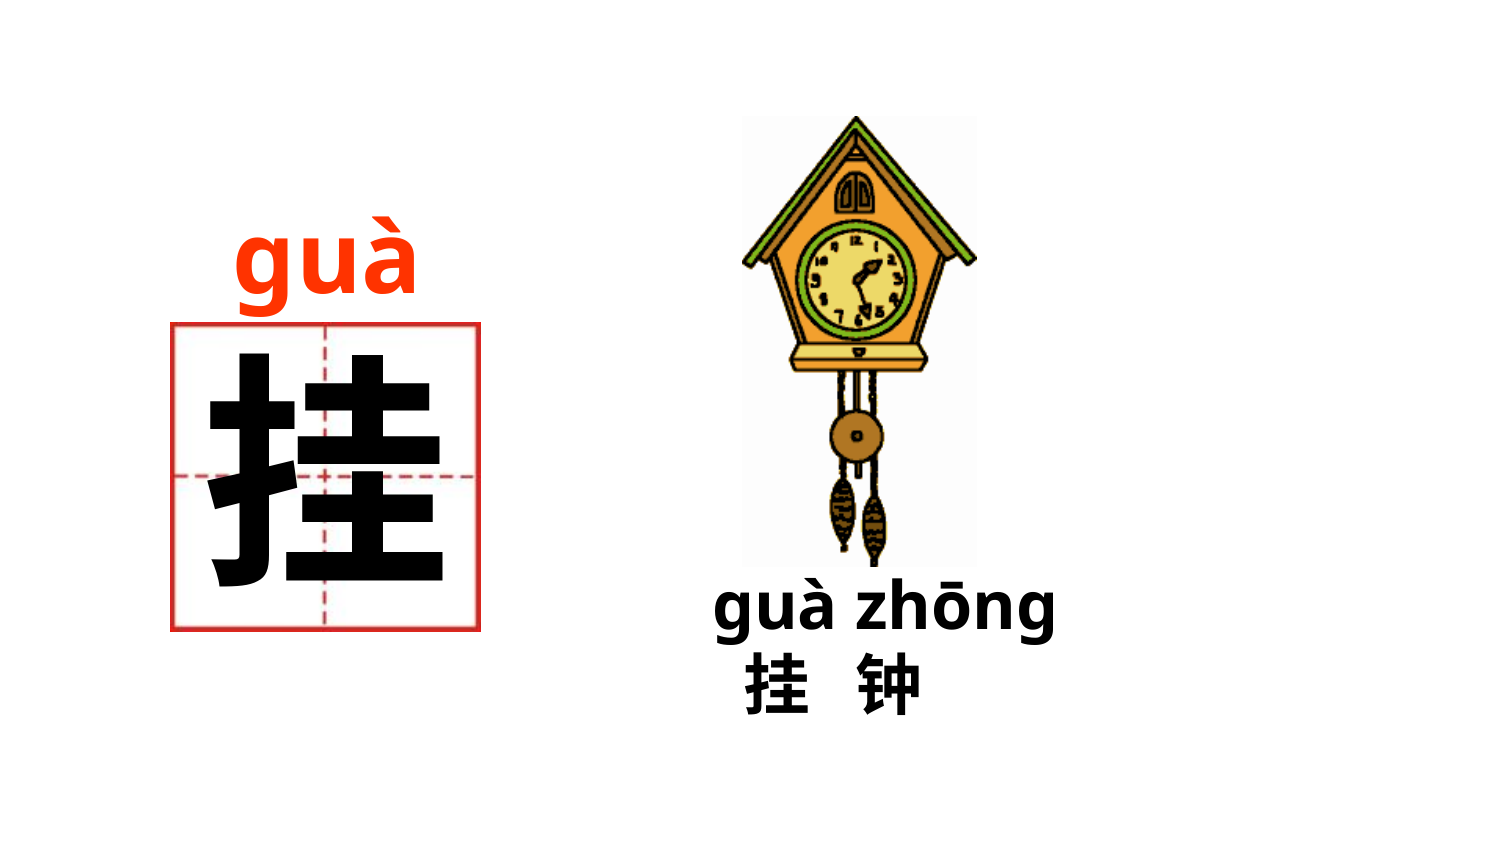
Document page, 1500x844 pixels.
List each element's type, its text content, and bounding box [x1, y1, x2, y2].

picture [742, 116, 977, 567]
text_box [170, 308, 481, 632]
text_box ɡuà [218, 185, 438, 306]
text_box ɡuà zhōnɡ 挂 钟 [697, 555, 1074, 730]
